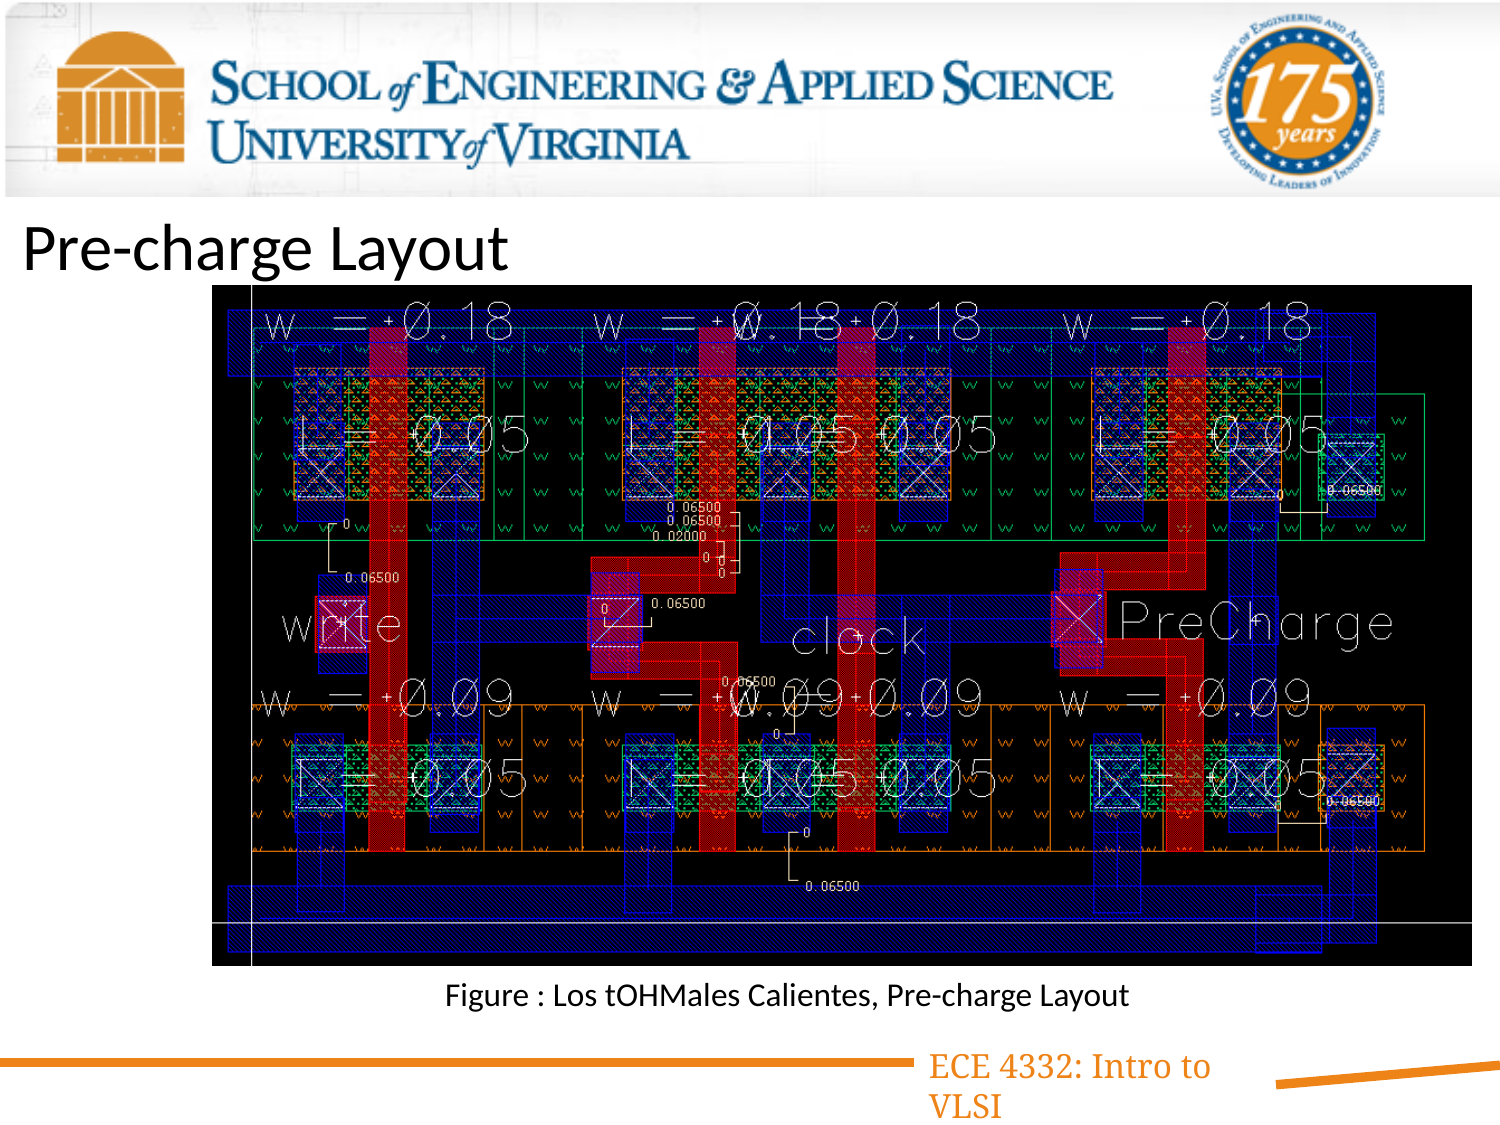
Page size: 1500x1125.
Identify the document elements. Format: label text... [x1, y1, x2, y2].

text_box ECE 4332: Intro to VLSI [914, 1037, 1277, 1125]
text_box Pre-charge Layout [7, 205, 525, 291]
picture [212, 285, 1473, 966]
picture [0, 0, 1500, 197]
text_box Figure : Los tOHMales Calientes, Pre-charge Layout [430, 973, 1281, 1021]
